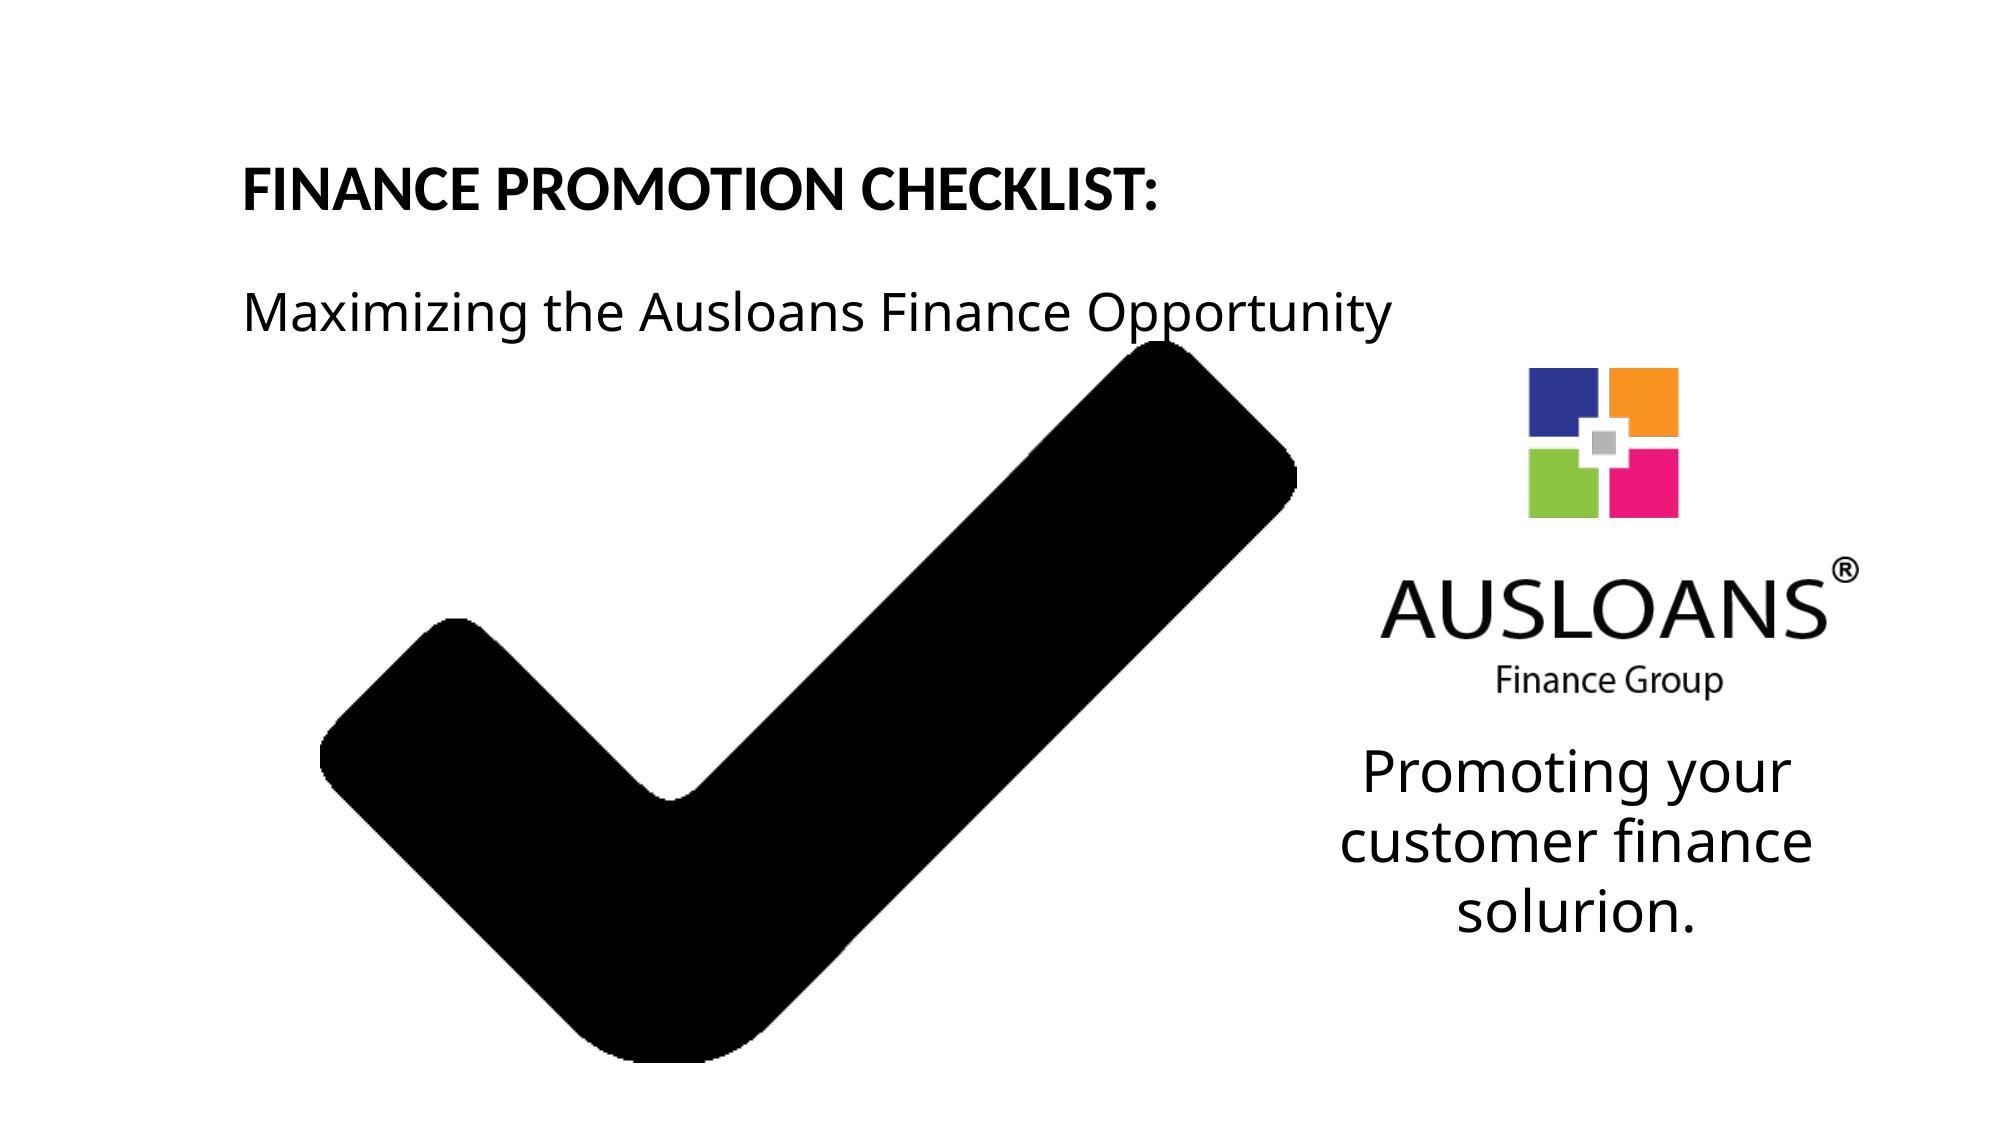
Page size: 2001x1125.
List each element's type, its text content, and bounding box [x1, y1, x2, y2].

text_box FINANCE PROMOTION CHECKLIST: Maximizing the Ausloans Finance Opportunity [227, 124, 1447, 385]
picture [320, 341, 1298, 1063]
picture [1378, 368, 1859, 703]
text_box Promoting your customer finance solurion. [1298, 726, 1891, 952]
